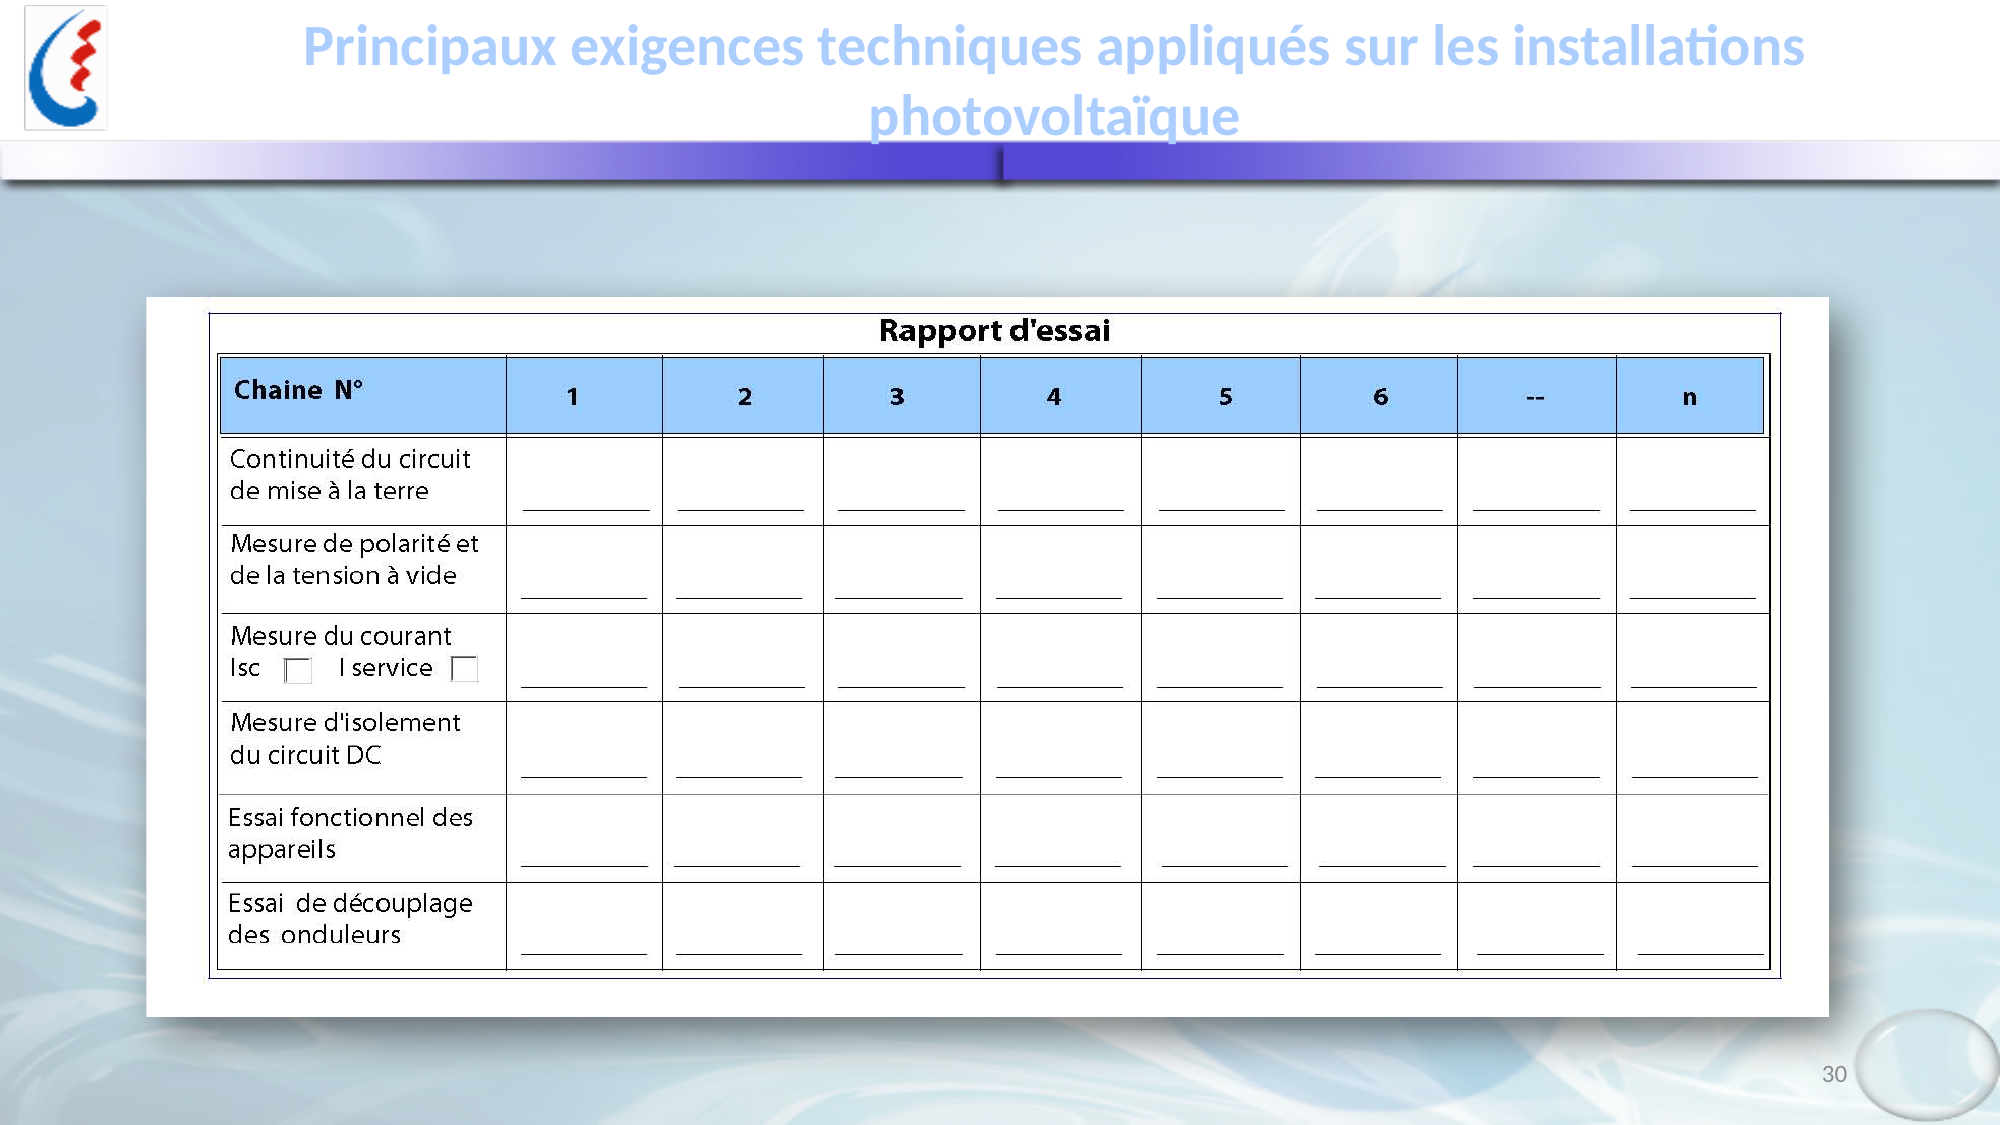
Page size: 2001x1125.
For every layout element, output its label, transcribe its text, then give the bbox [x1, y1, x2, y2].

text_box Principaux exigences techniques appliqués sur les installations photovoltaïque [150, 0, 1960, 155]
slide_number 30 [1412, 1049, 1863, 1103]
picture [0, 0, 2000, 1125]
